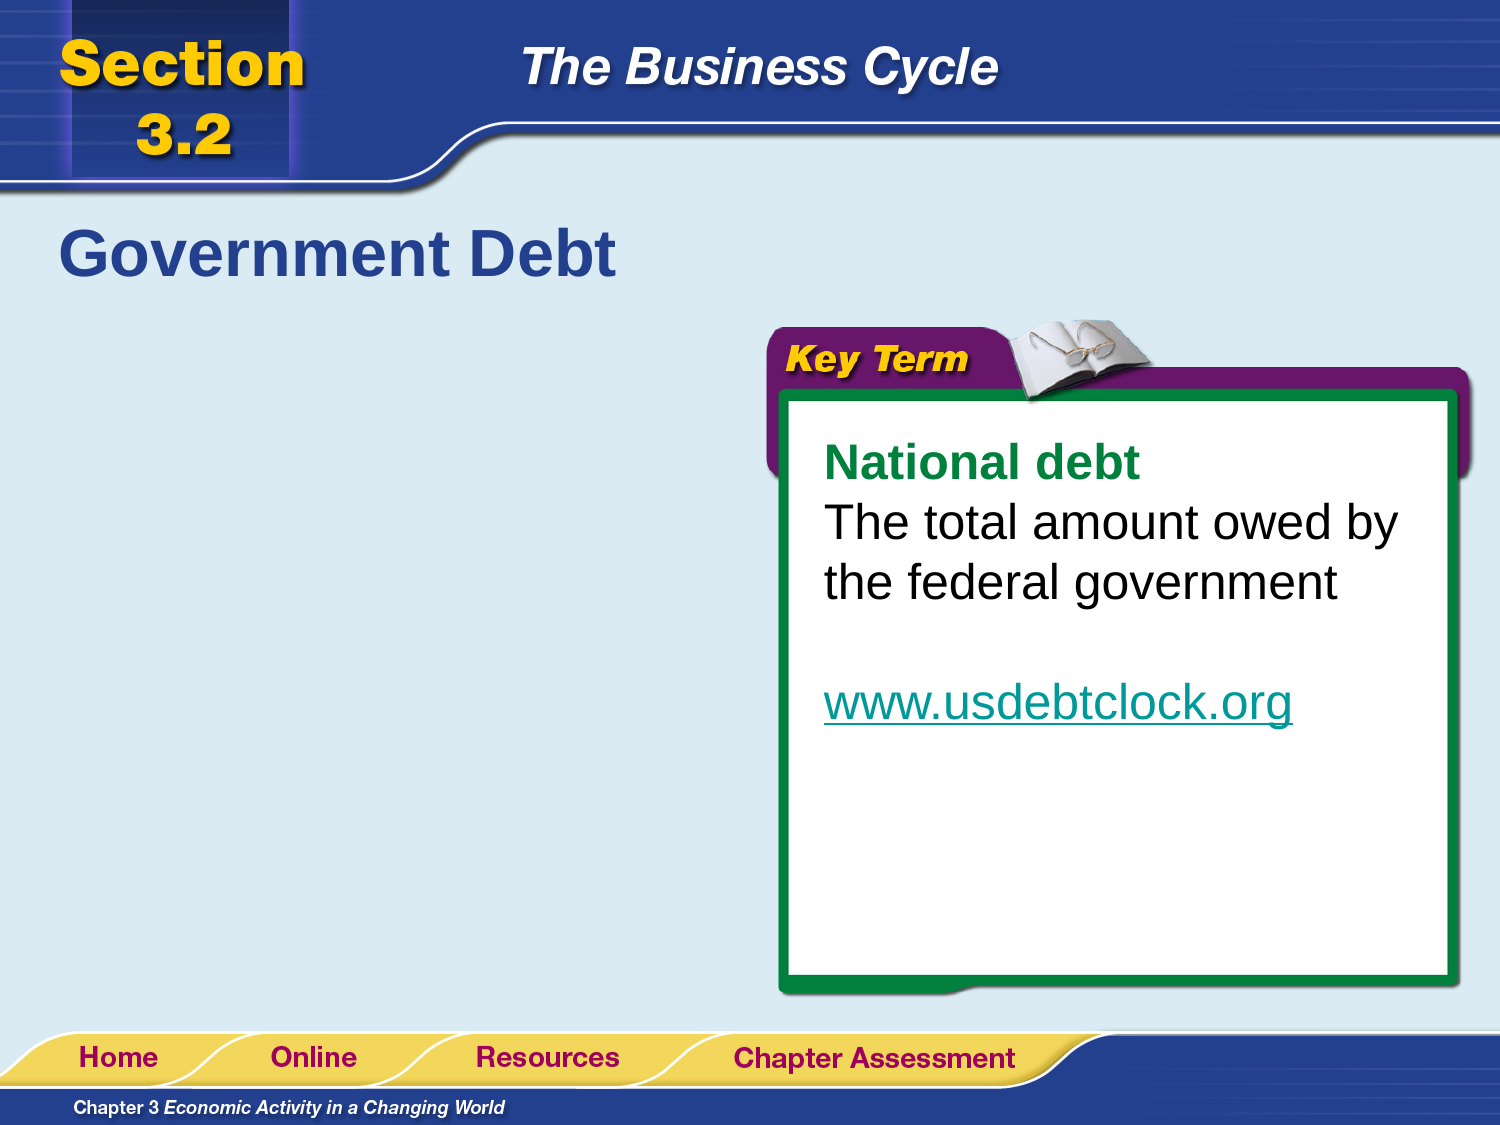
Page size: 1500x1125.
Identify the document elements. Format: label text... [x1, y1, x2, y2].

title Government Debt [43, 202, 1454, 324]
picture [0, 0, 1500, 1125]
